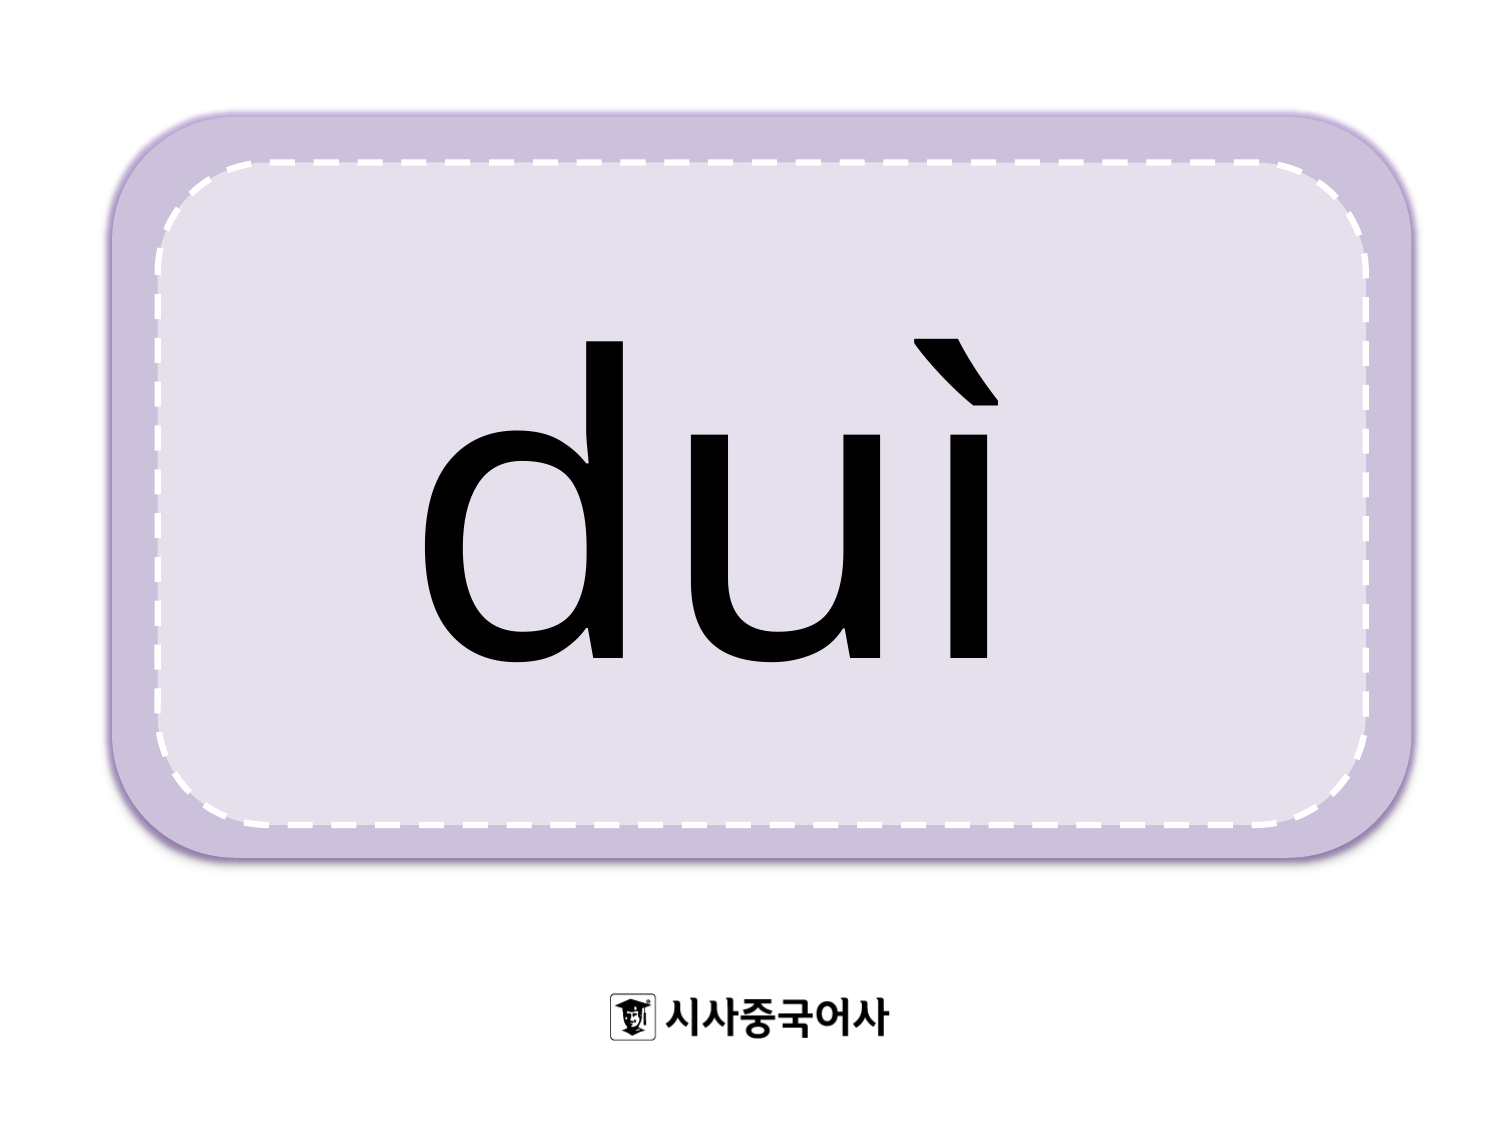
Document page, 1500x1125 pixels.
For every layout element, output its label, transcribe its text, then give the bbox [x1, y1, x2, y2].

text_box duì [162, 160, 1371, 824]
picture [602, 987, 898, 1047]
